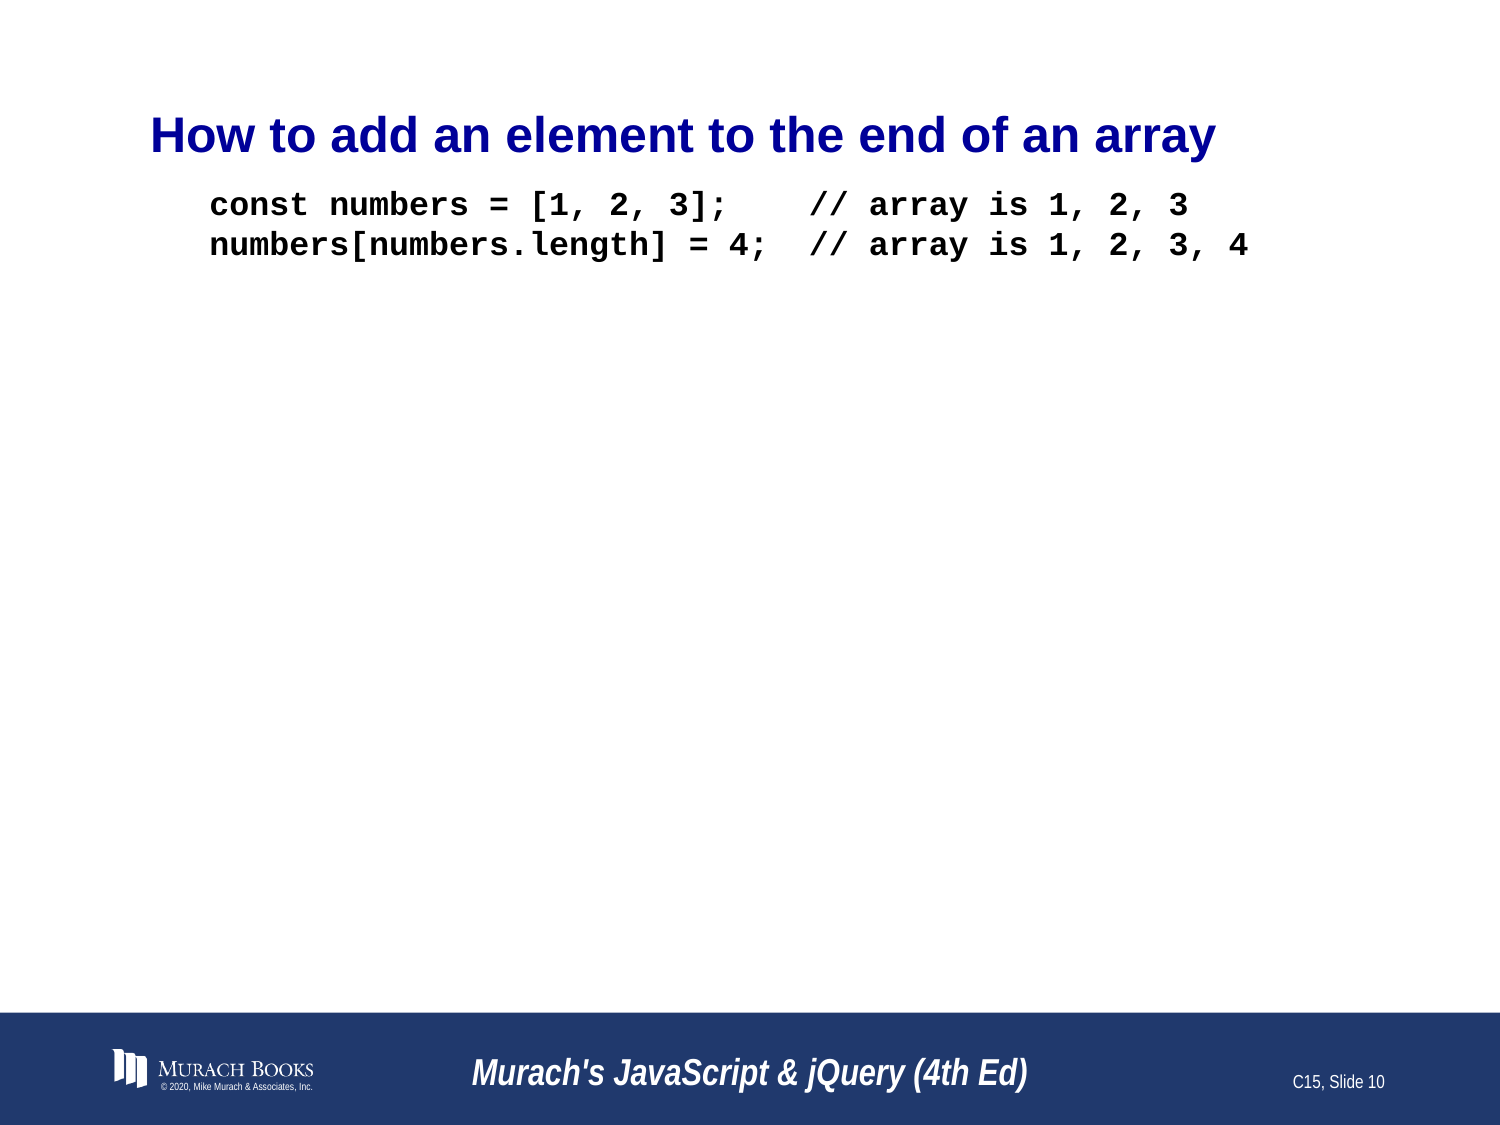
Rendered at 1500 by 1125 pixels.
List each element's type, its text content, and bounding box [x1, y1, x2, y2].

slide_number Murach's JavaScript & jQuery (4th Ed) [463, 1025, 1050, 1100]
footer © 2020, Mike Murach & Associates, Inc. [12, 1025, 463, 1100]
slide_number C15, Slide 10 [1087, 1025, 1400, 1100]
title How to add an element to the end of an array [150, 102, 1350, 164]
list const numbers = [1, 2, 3]; // array is 1, 2, 3 numbers[numbers.length] = 4; // array is 1, 2, 3, 4 [137, 174, 1350, 975]
